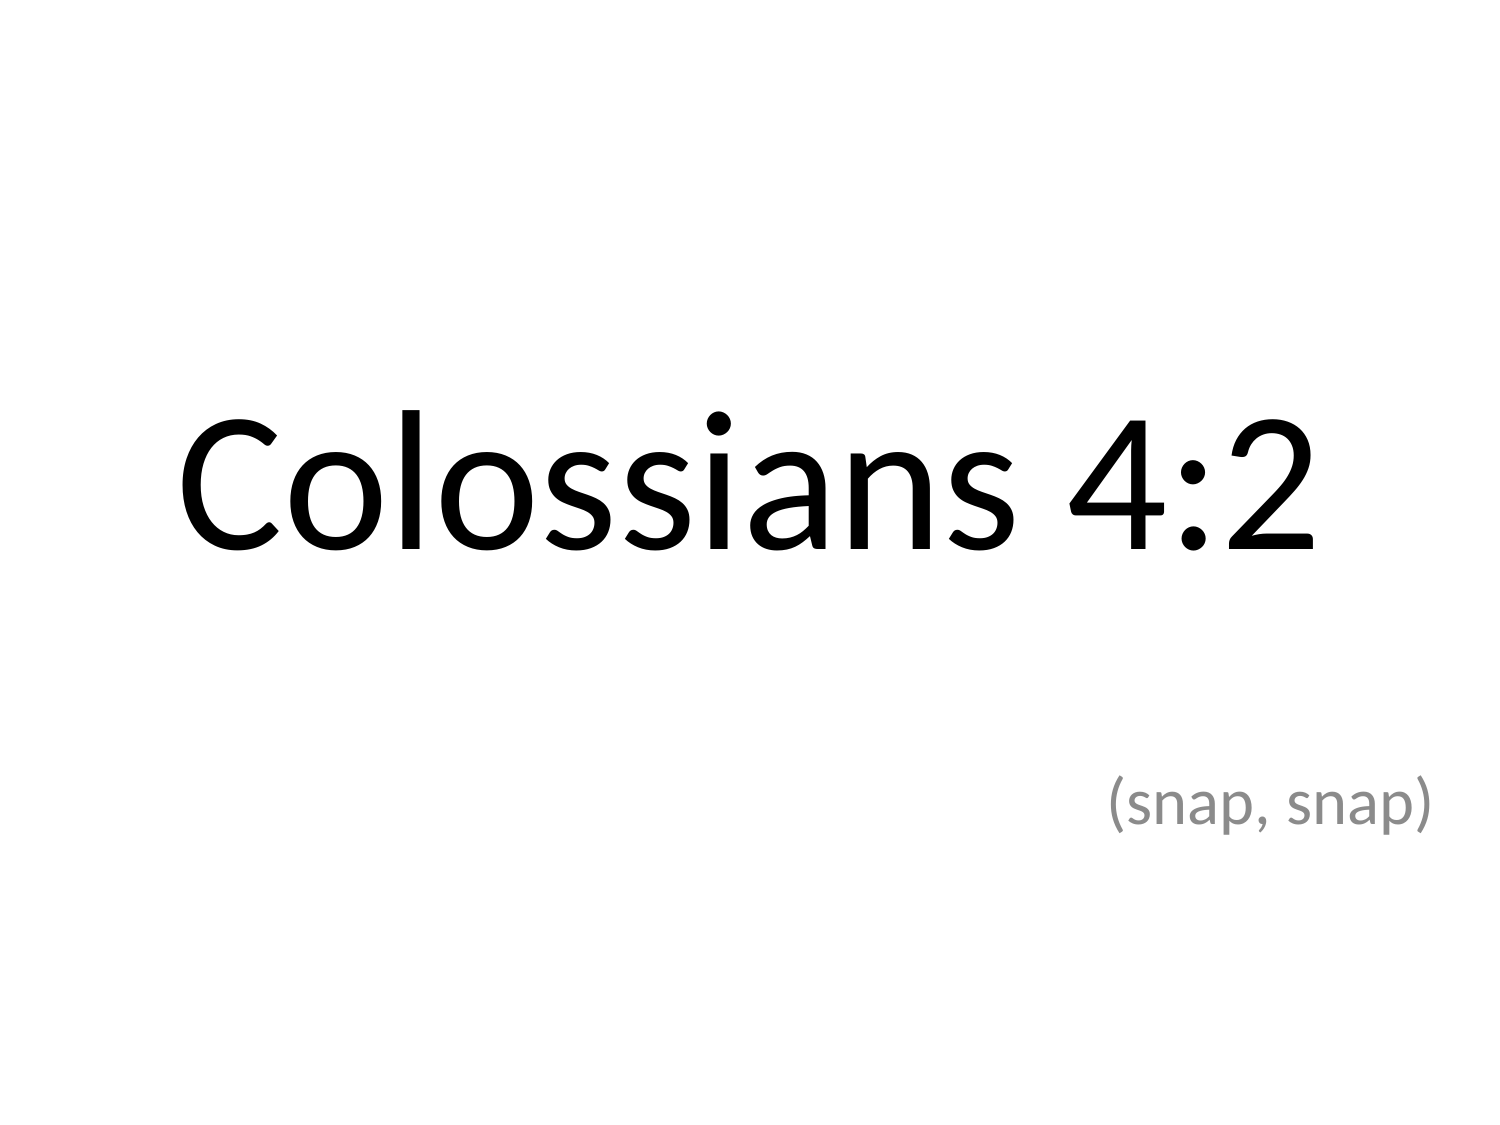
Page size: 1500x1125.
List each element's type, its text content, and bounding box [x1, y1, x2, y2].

subtitle (snap, snap) [399, 750, 1450, 863]
title Colossians 4:2 [112, 349, 1388, 591]
